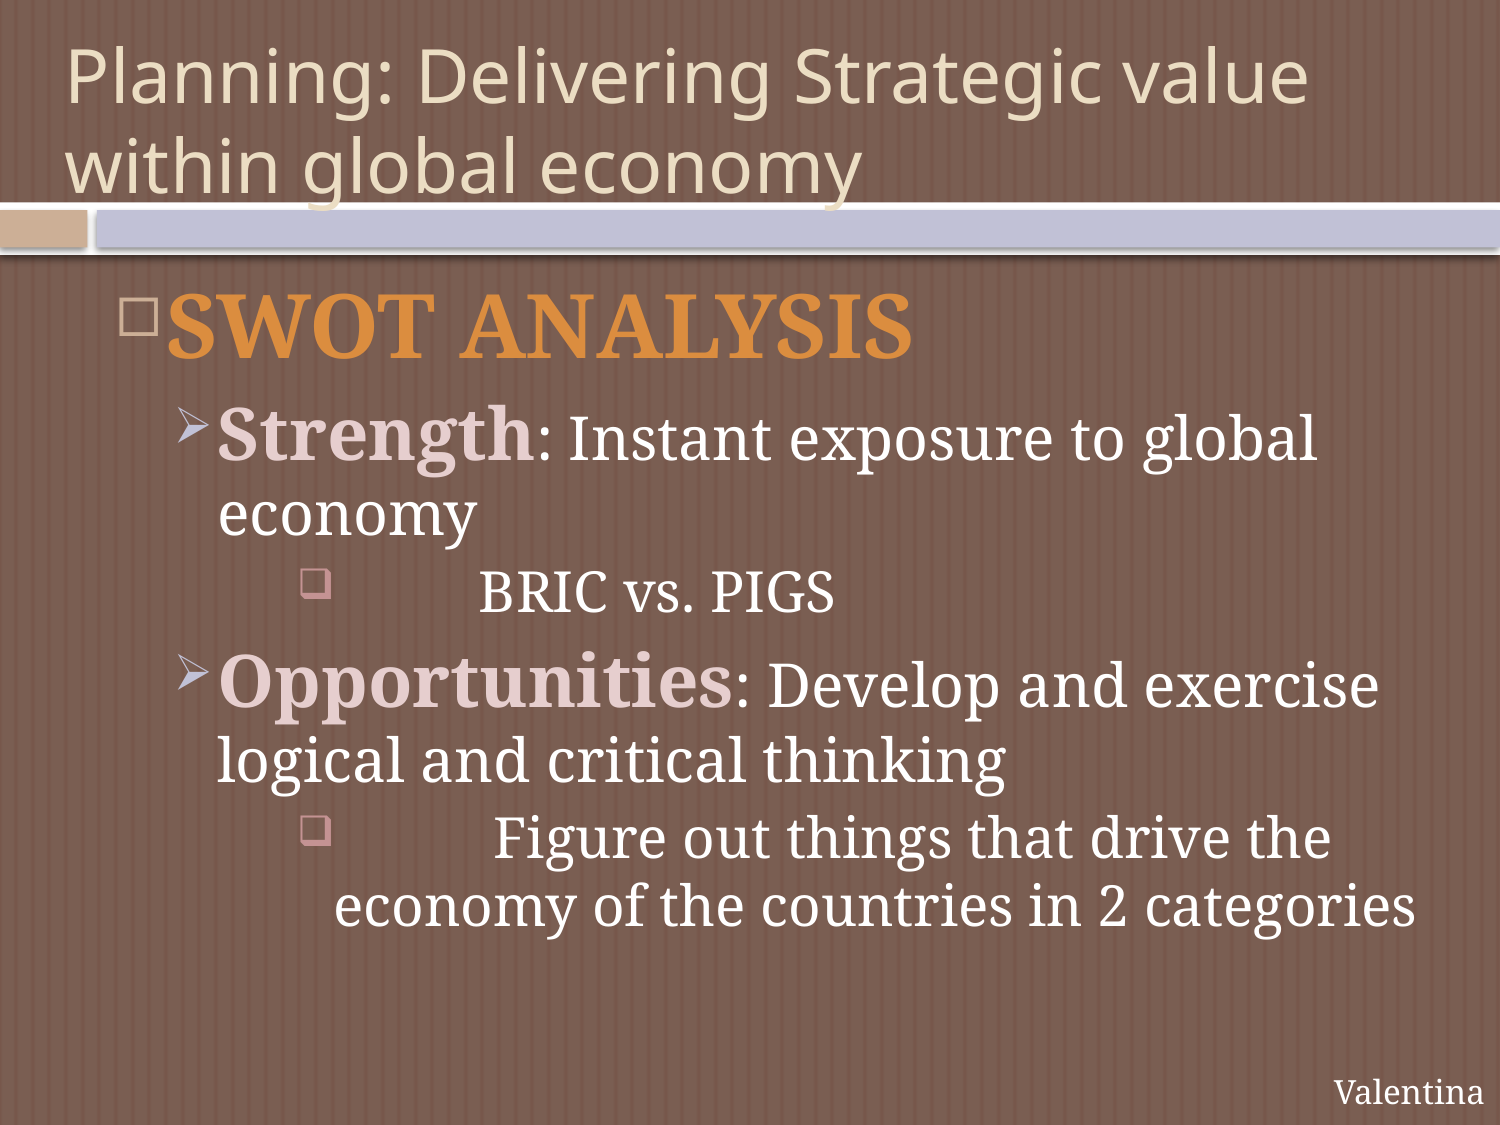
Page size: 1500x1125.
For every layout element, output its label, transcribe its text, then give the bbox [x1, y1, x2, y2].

list SWOT ANALYSIS Strength: Instant exposure to global economy BRIC vs. PIGS Opportunities: Develop and exercise logical and critical thinking Figure out things that drive the economy of the countries in 2 categories [100, 262, 1438, 1000]
title Planning: Delivering Strategic value within global economy [50, 37, 1438, 200]
text_box Valentina [1175, 1064, 1500, 1119]
